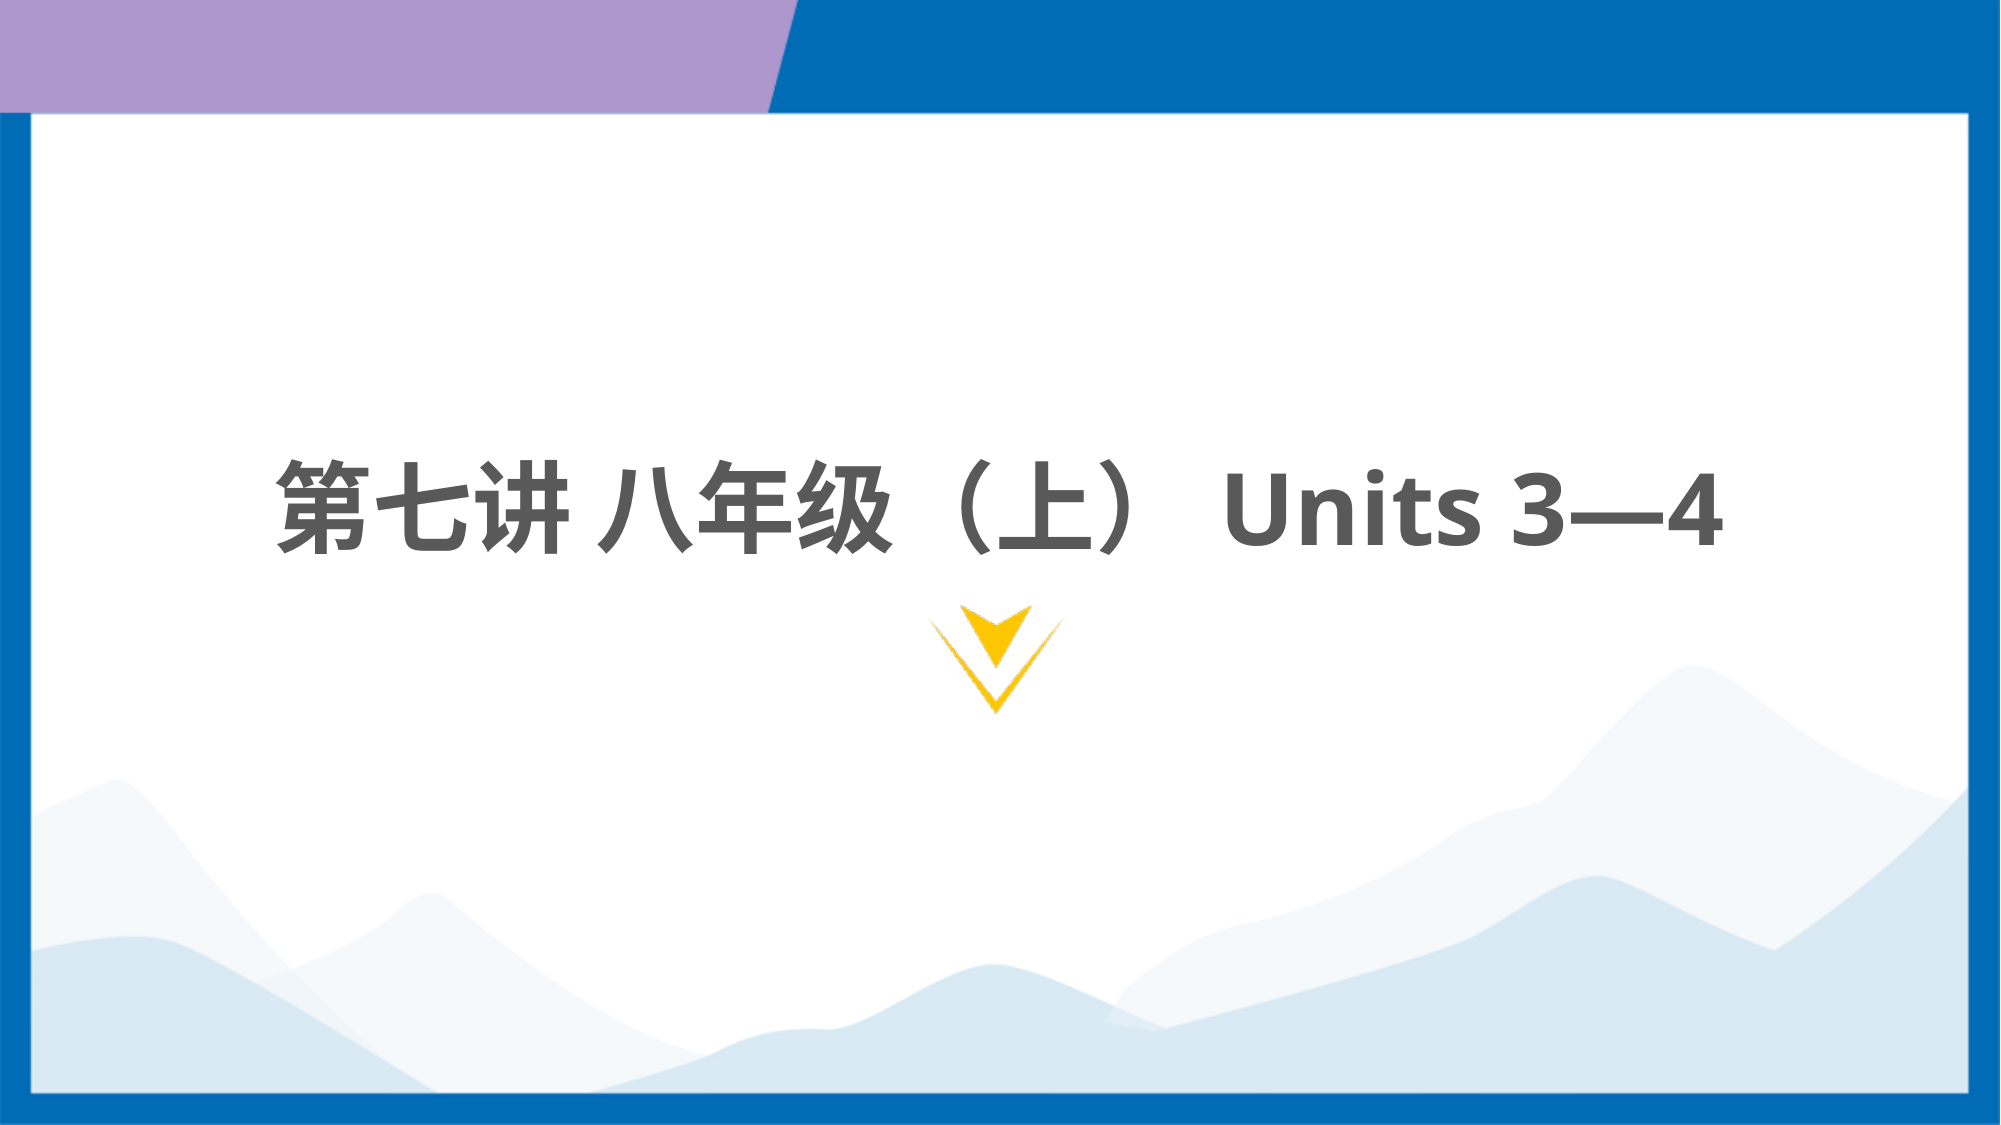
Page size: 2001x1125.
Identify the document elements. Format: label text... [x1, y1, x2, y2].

picture [0, 0, 2000, 1125]
text_box 第七讲 八年级（上）Units 3—4 [35, 383, 1962, 566]
